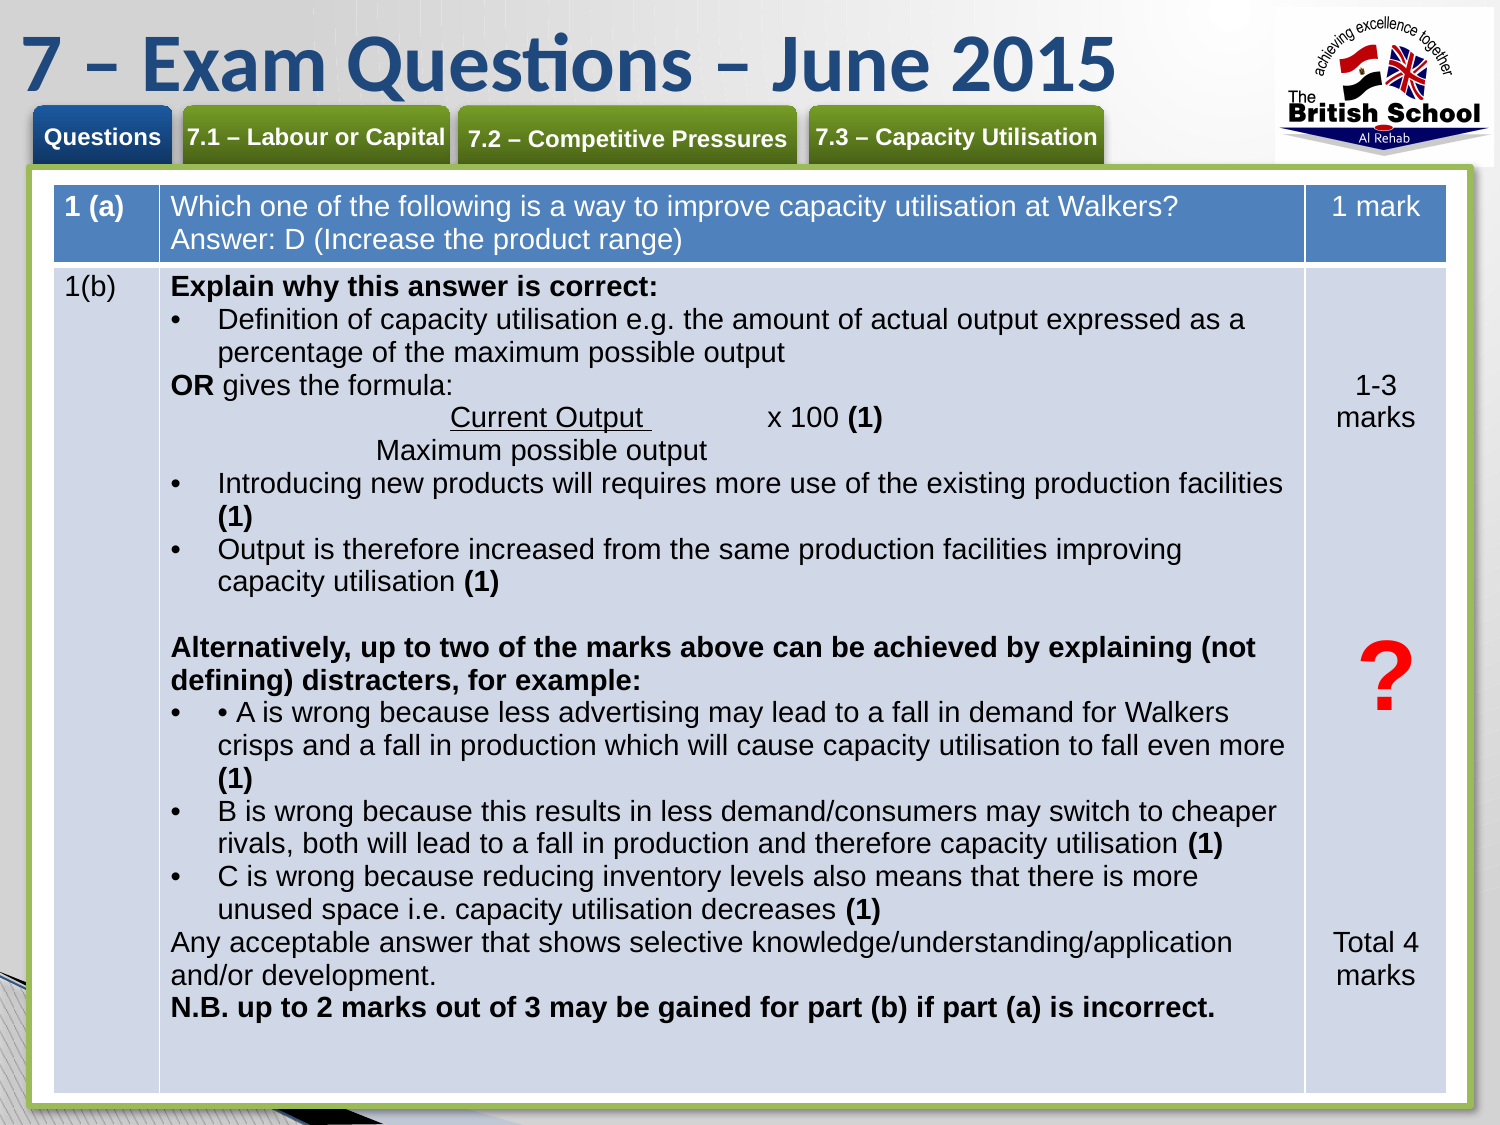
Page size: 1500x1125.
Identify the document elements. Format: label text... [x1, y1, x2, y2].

table_cell 1(b) [54, 268, 159, 1093]
picture [1275, 7, 1495, 167]
picture [281, 1114, 303, 1125]
table_header 1 mark [1306, 185, 1446, 262]
table_header Which one of the following is a way to improve capacity utilisation at Walkers? Answer: D (Increase the product range) [160, 185, 1304, 262]
table_cell 1-3 marks Total 4 marks [1306, 268, 1446, 1093]
text_box ? [1341, 603, 1432, 739]
table_cell Explain why this answer is correct: Definition of capacity utilisation e.g. the amount of actual output expressed as a percentage of the maximum possible output OR gives the formula: Current Output x 100 (1) Maximum possible output Introducing new products will requires more use of the existing production facilities (1) Output is therefore increased from the same production facilities improving capacity utilisation (1) Alternatively, up to two of the marks above can be achieved by explaining (not defining) distracters, for example: • A is wrong because less advertising may lead to a fall in demand for Walkers crisps and a fall in production which will cause capacity utilisation to fall even more (1) B is wrong because this results in less demand/consumers may switch to cheaper rivals, both will lead to a fall in production and therefore capacity utilisation (1) C is wrong because reducing inventory levels also means that there is more unused space i.e. capacity utilisation decreases (1) Any acceptable answer that shows selective knowledge/understanding/application and/or development. N.B. up to 2 marks out of 3 may be gained for part (b) if part (a) is incorrect. [160, 268, 1304, 1093]
table_header 1 (a) [54, 185, 159, 262]
title 7 – Exam Questions – June 2015 [5, 7, 1276, 109]
